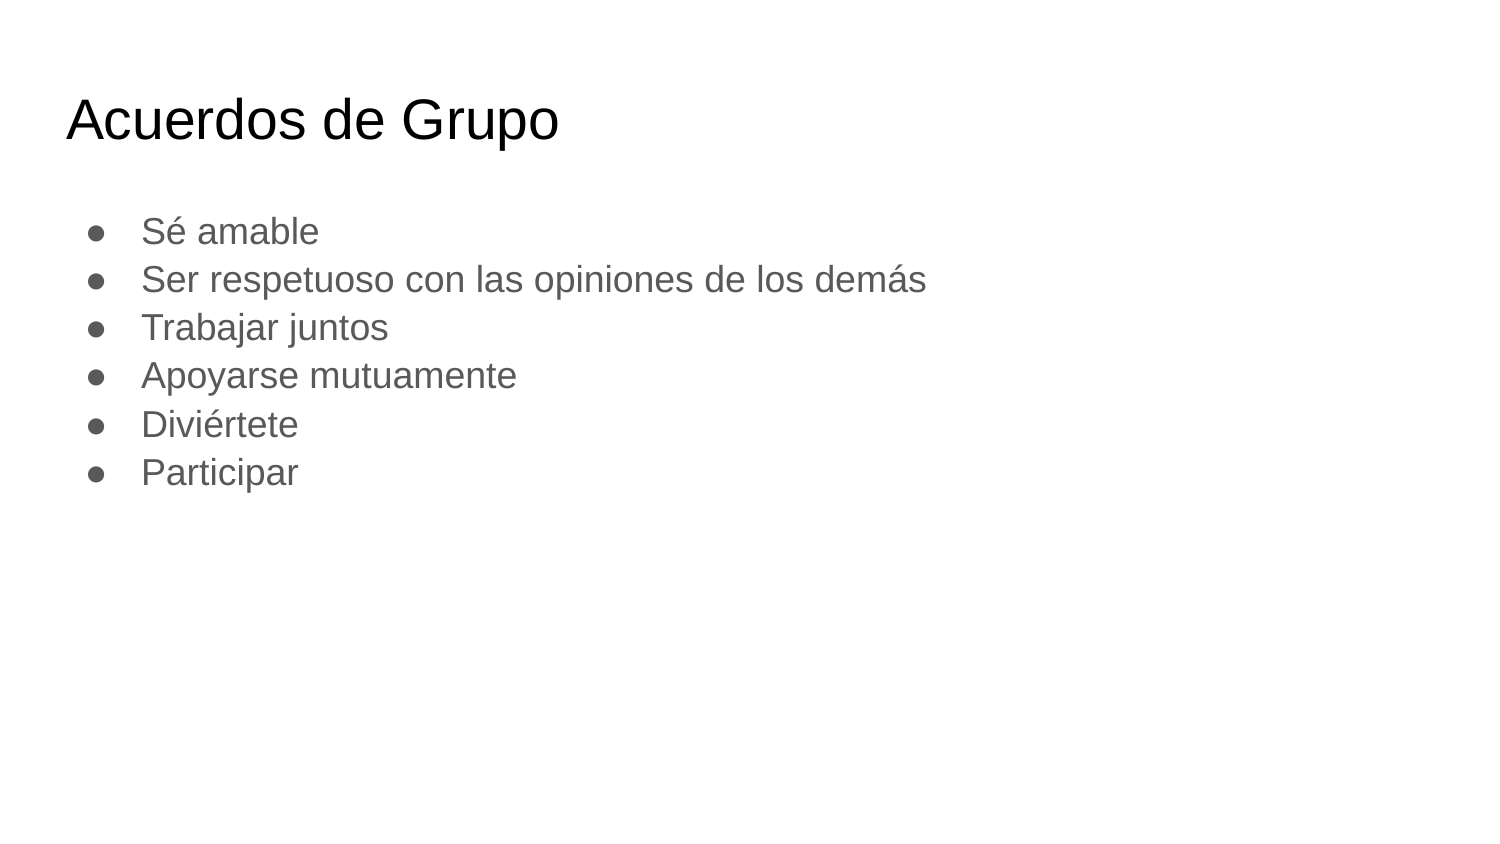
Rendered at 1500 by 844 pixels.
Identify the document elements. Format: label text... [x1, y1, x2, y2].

title Acuerdos de Grupo [51, 72, 1449, 167]
list Sé amable Ser respetuoso con las opiniones de los demás Trabajar juntos Apoyarse mutuamente Diviértete Participar [51, 189, 1449, 750]
